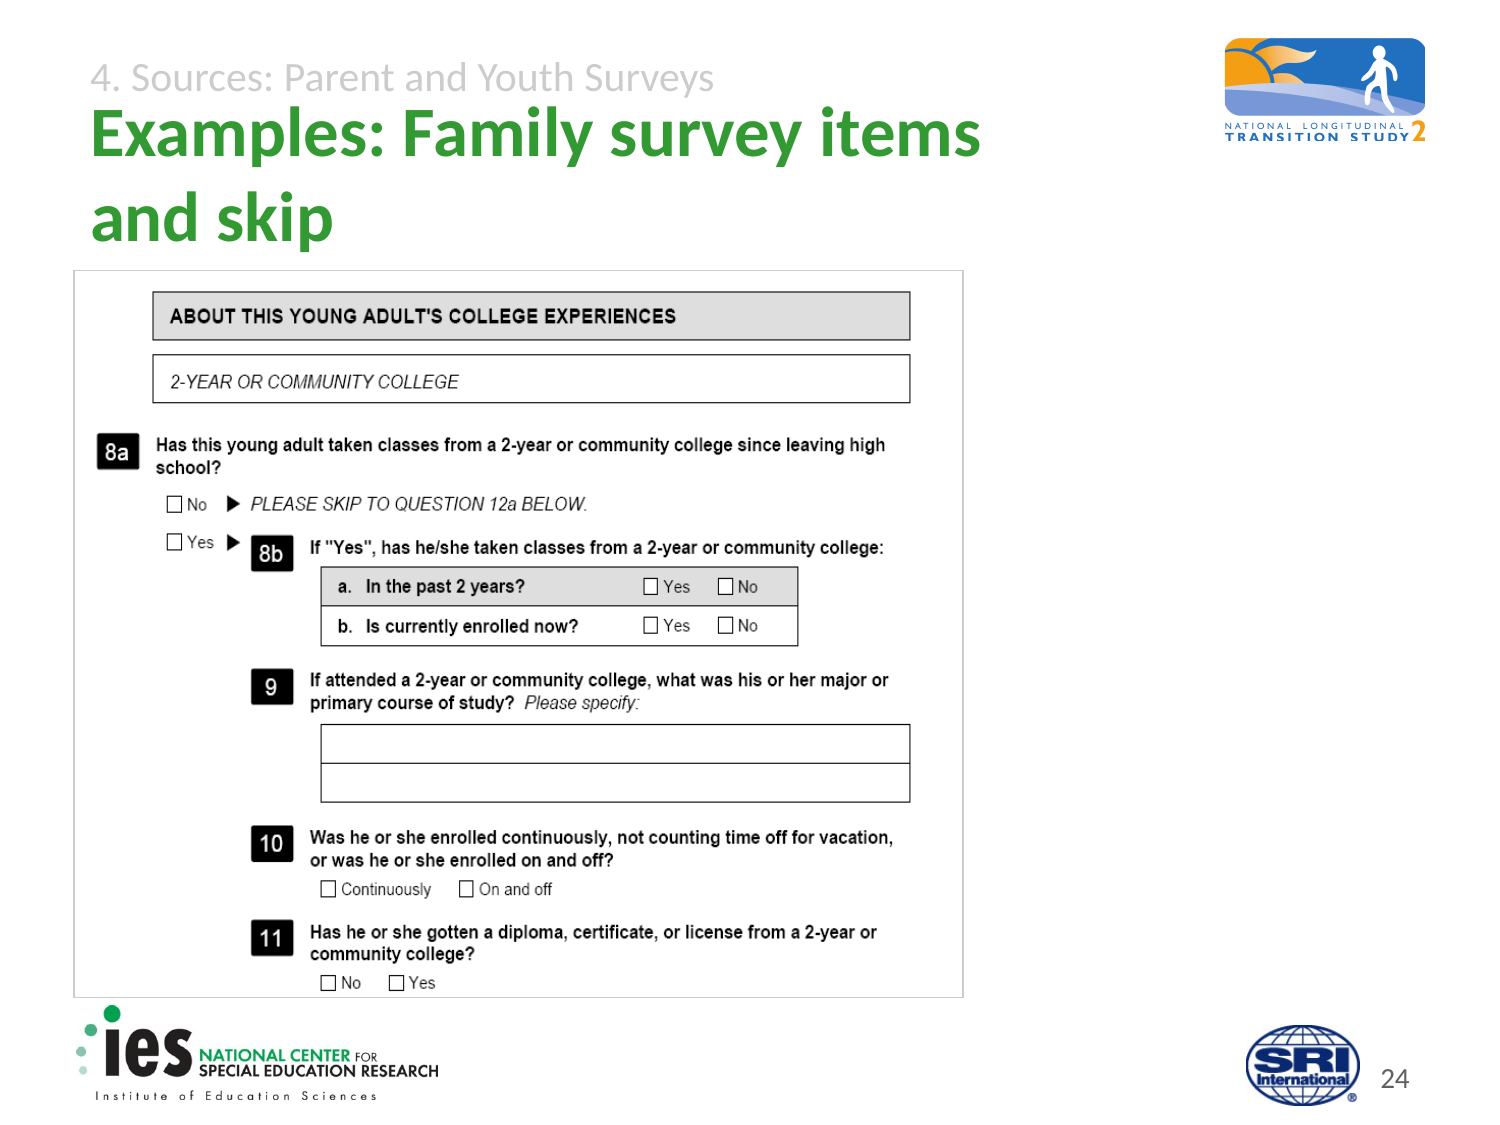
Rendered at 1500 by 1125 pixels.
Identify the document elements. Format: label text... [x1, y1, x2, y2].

picture [74, 271, 963, 997]
slide_number 23 [1321, 1051, 1426, 1125]
picture [76, 1005, 438, 1100]
picture [1246, 1025, 1360, 1106]
title Examples: Family survey items and skip [74, 103, 1426, 238]
